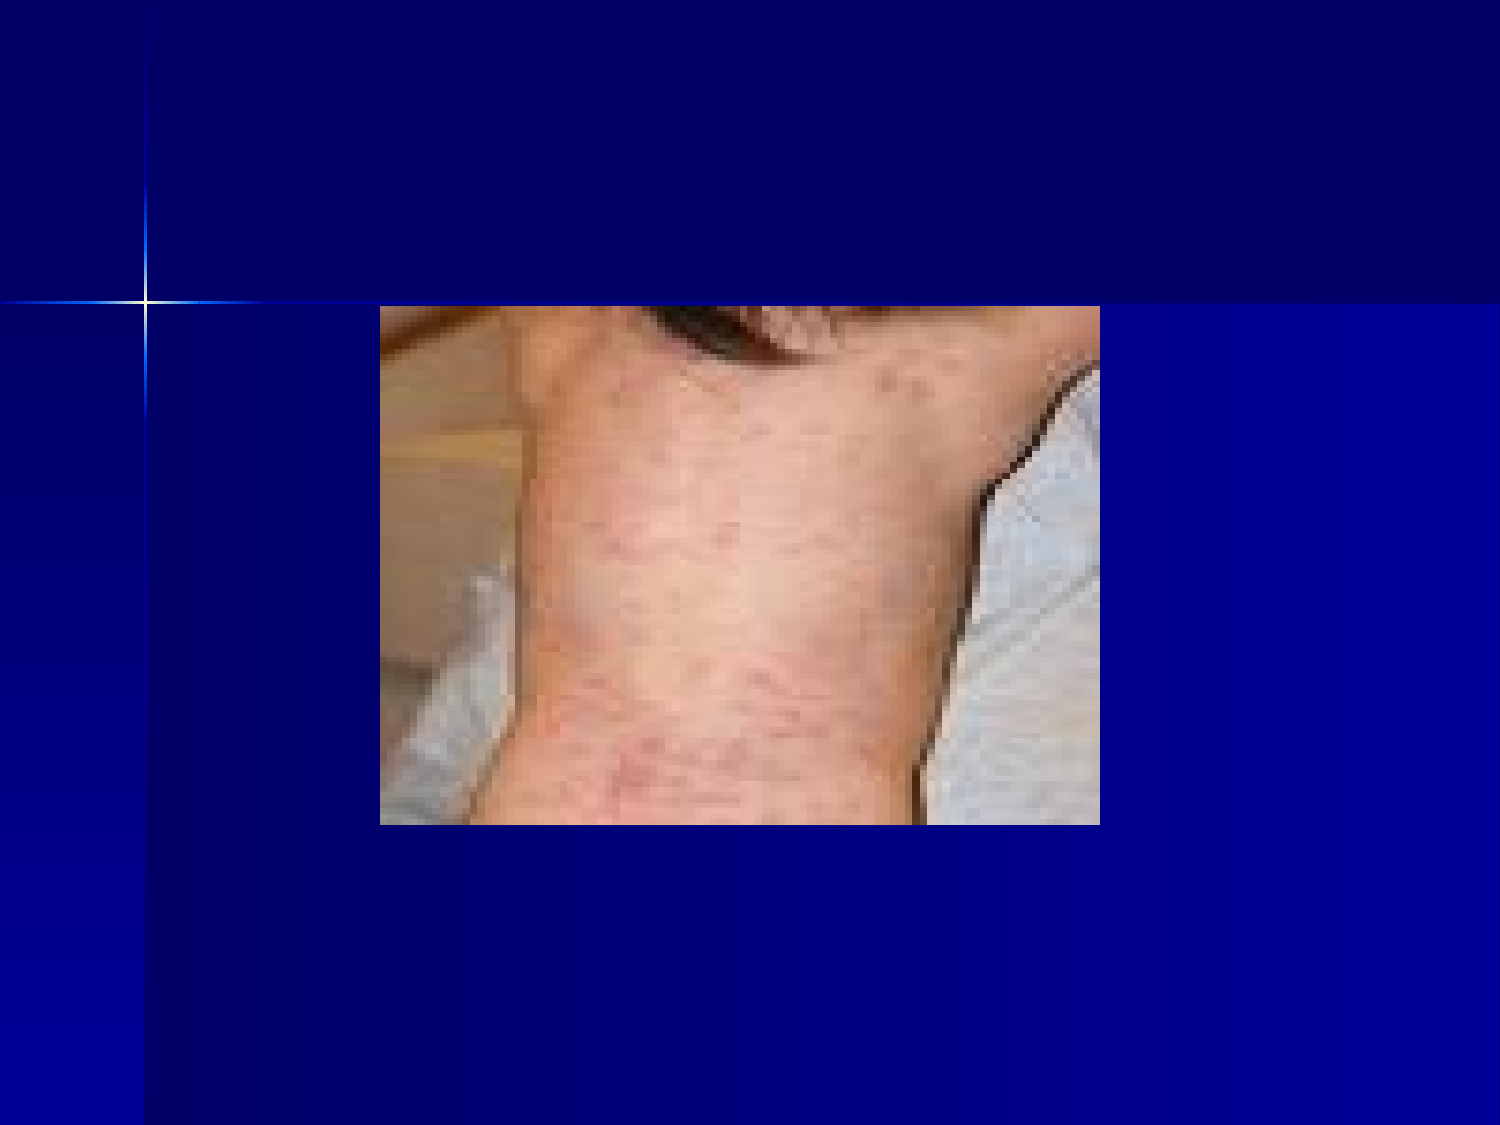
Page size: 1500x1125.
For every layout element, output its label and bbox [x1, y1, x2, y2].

picture [380, 305, 1101, 826]
